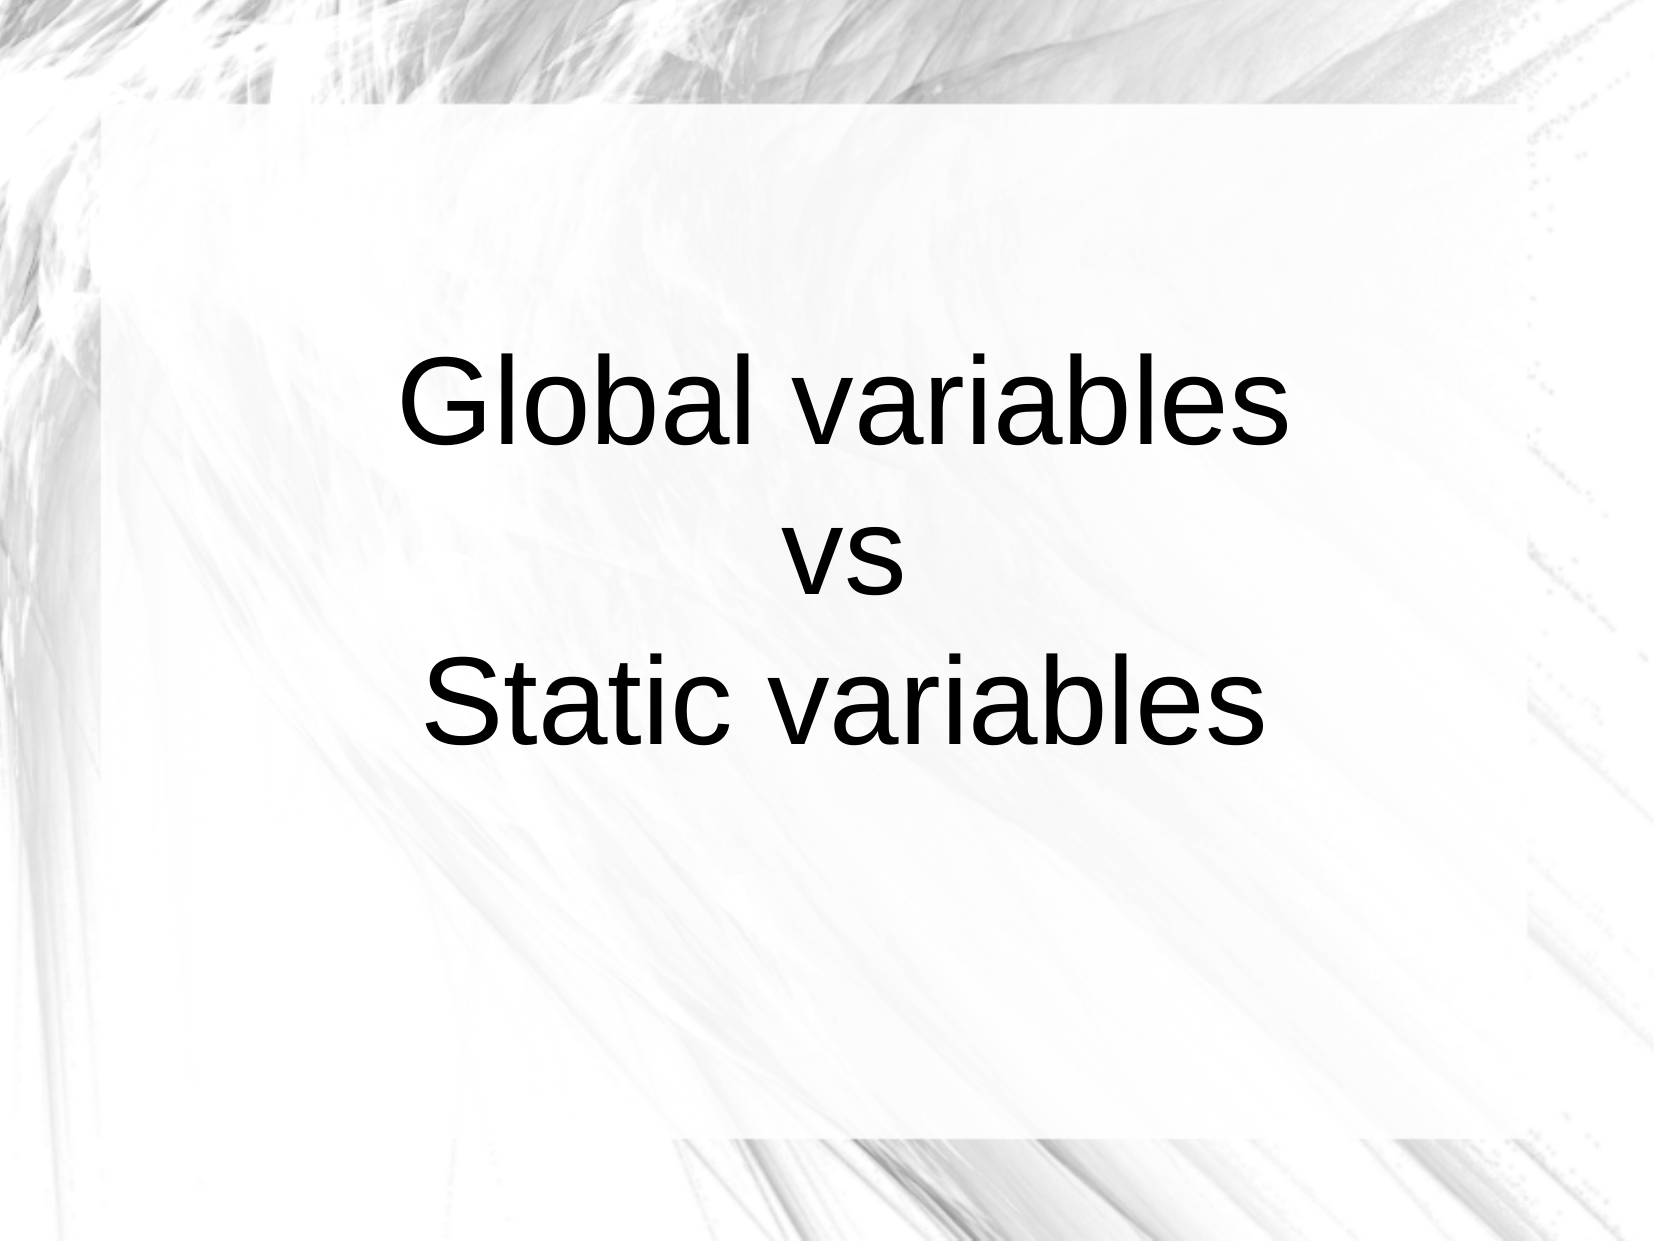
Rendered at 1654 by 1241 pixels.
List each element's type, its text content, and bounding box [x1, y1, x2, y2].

picture [0, 0, 1654, 1241]
list Global variables vs Static variables [118, 319, 1571, 1109]
